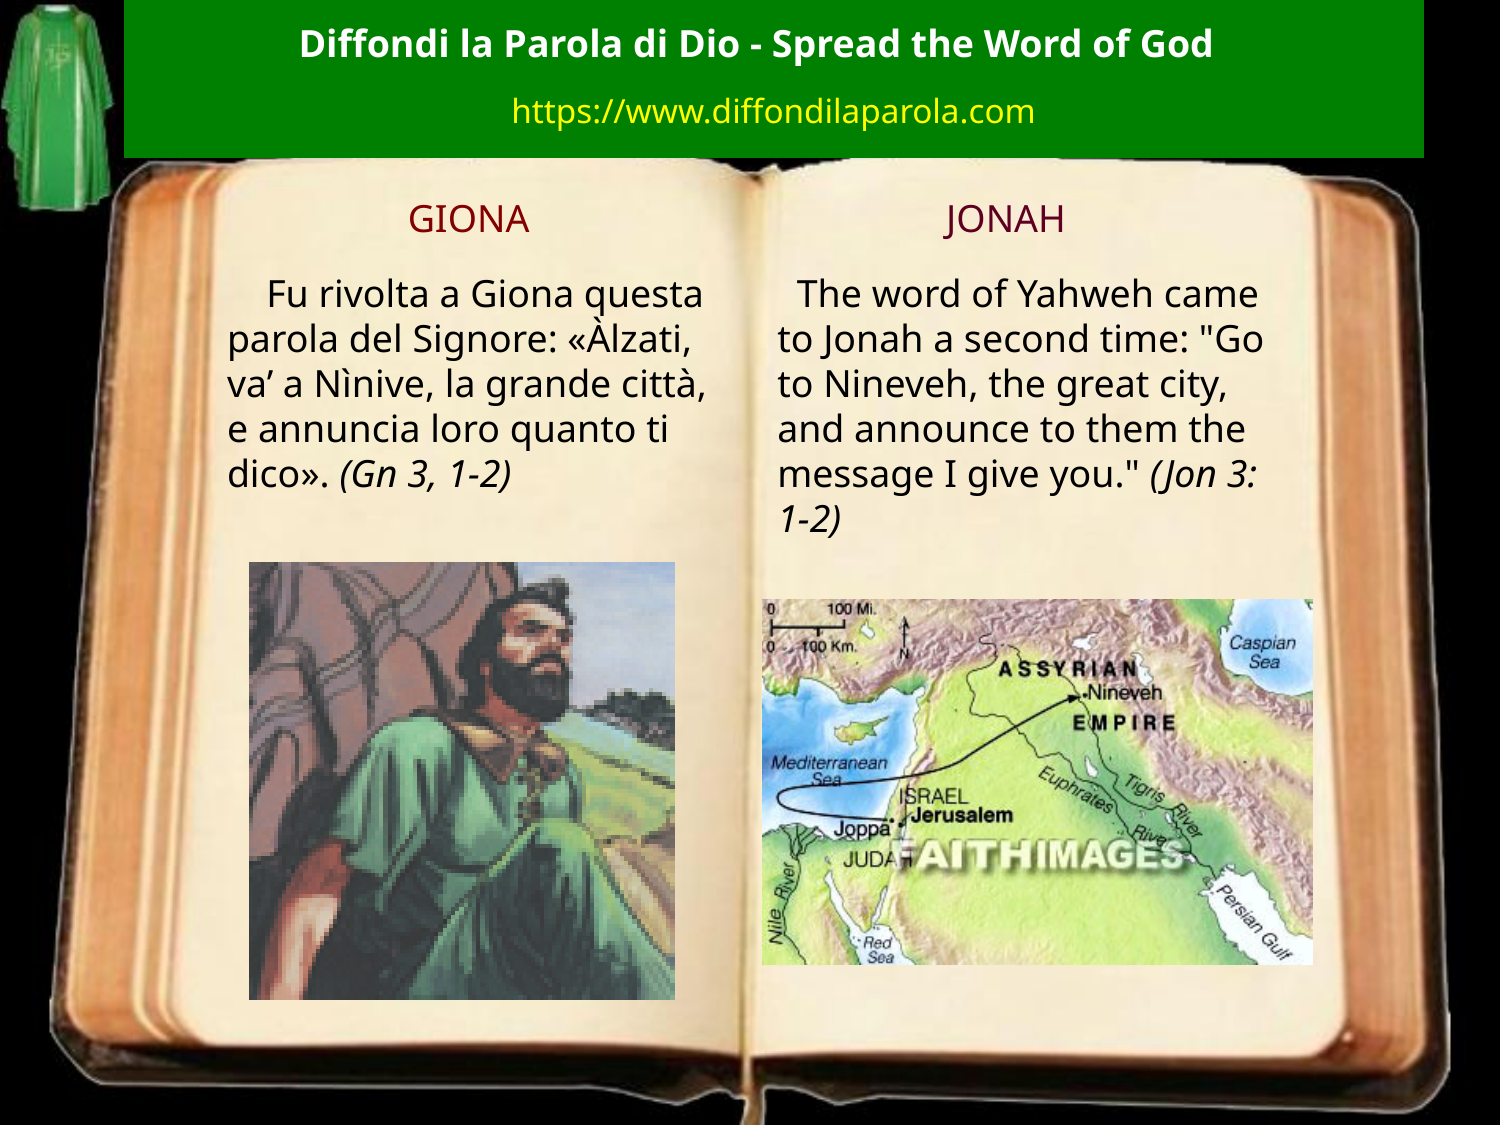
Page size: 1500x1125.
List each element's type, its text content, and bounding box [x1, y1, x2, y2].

picture [0, 0, 1500, 1125]
text_box Fu rivolta a Giona questa parola del Signore: «Àlzati, va’ a Nìnive, la grande città, e annuncia loro quanto ti dico». (Gn 3, 1-2) [212, 262, 738, 503]
text_box GIONA [187, 187, 749, 248]
text_box JONAH [749, 187, 1263, 248]
text_box The word of Yahweh came to Jonah a second time: "Go to Nineveh, the great city, and announce to them the message I give you." (Jon 3: 1-2) [762, 262, 1313, 548]
text_box Diffondi la Parola di Dio - Spread the Word of God https://www.diffondilaparola.com [124, 0, 1424, 158]
